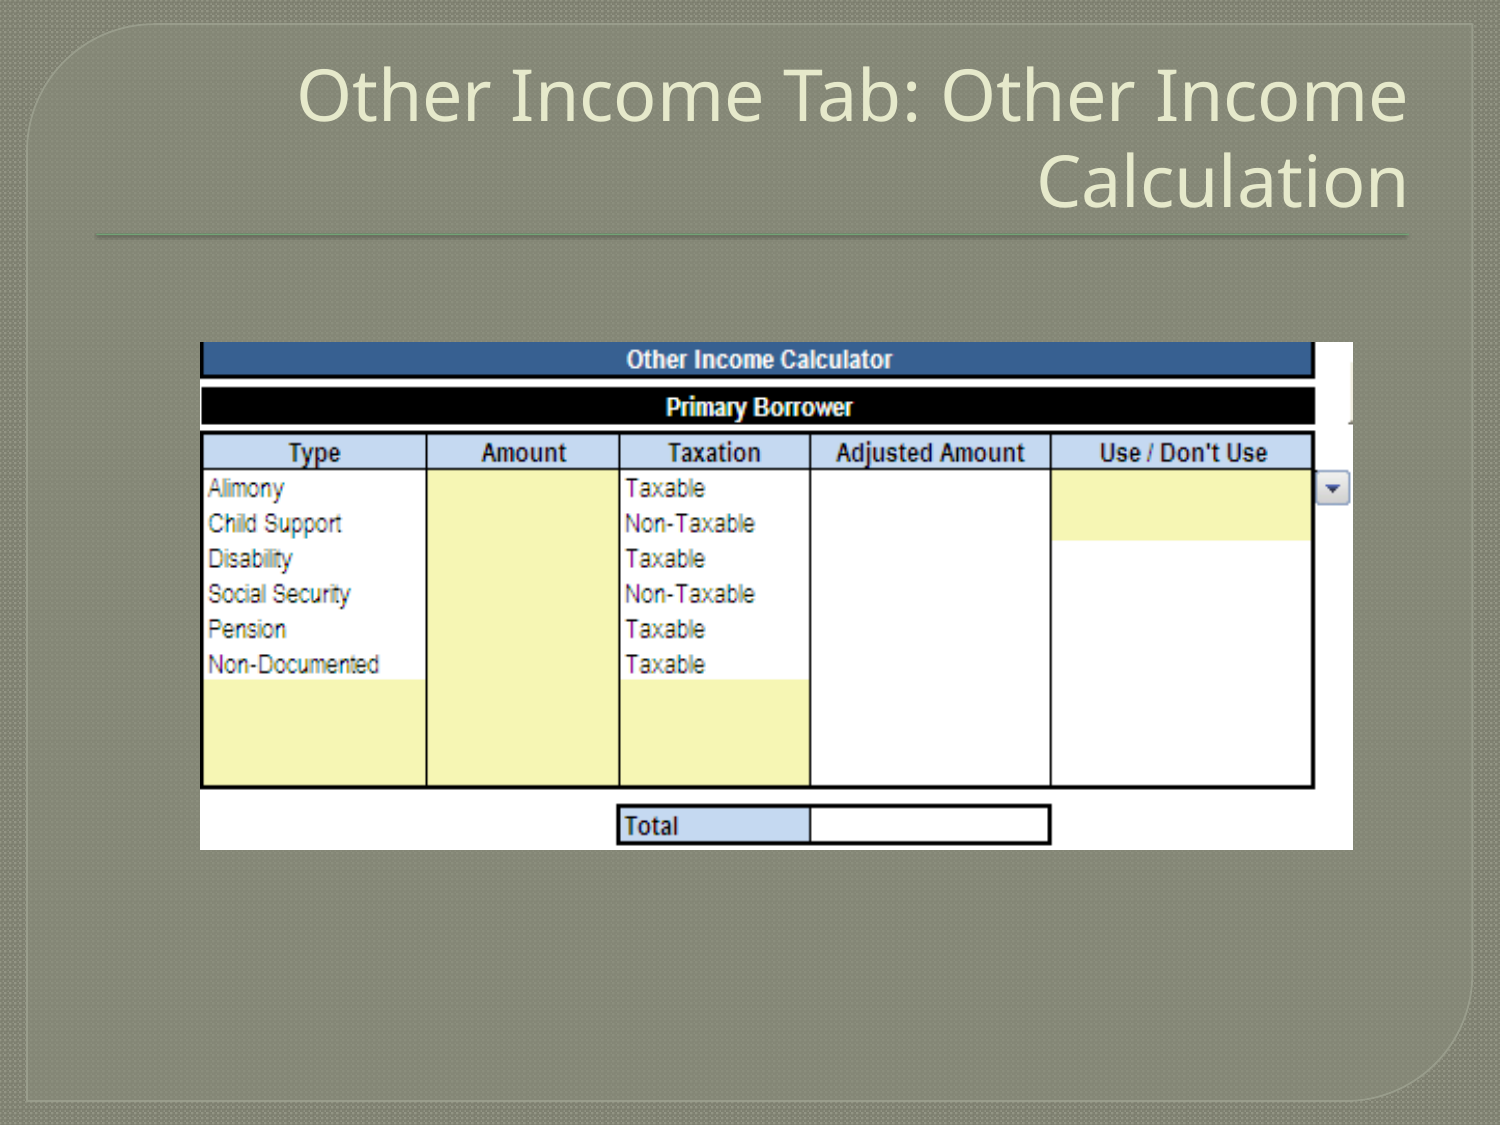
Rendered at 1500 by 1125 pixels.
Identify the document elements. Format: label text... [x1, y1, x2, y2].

title Other Income Tab: Other Income Calculation [75, 41, 1425, 230]
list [199, 342, 1353, 851]
